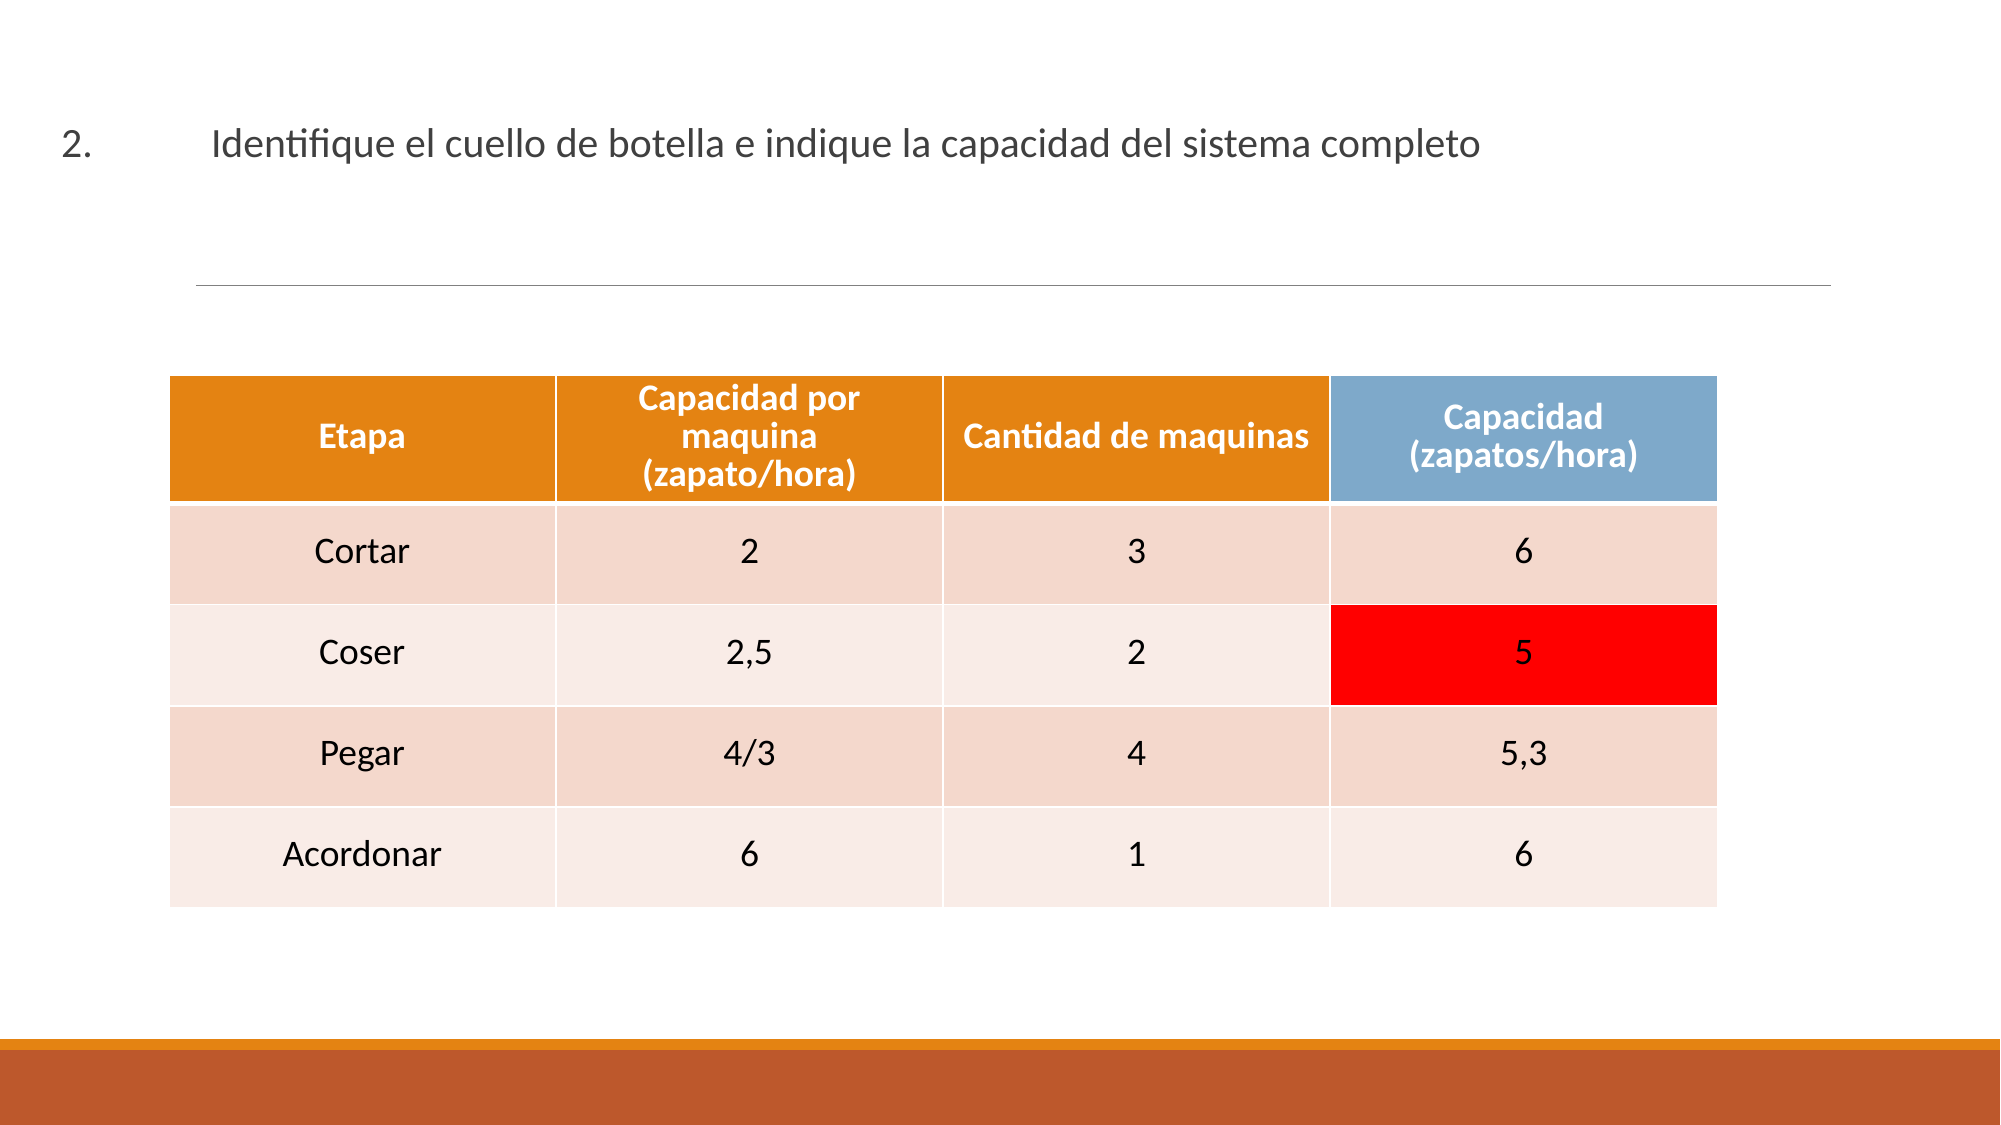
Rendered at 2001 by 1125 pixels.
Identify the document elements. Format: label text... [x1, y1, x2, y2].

table_header Cantidad de maquinas [944, 376, 1329, 501]
table_cell 2 [557, 506, 942, 604]
table_cell 6 [557, 808, 942, 907]
table_header Etapa [170, 376, 555, 501]
text_box 2. Identifique el cuello de botella e indique la capacidad del sistema completo [61, 114, 1883, 717]
table_cell 6 [1331, 506, 1717, 604]
table_cell 2,5 [557, 605, 942, 705]
table_cell 4/3 [557, 707, 942, 806]
table_cell 4 [944, 707, 1329, 806]
table_cell 5 [1331, 605, 1717, 705]
table_header Capacidad (zapatos/hora) [1331, 376, 1717, 501]
table_cell Cortar [170, 506, 555, 604]
table_cell 6 [1331, 808, 1717, 907]
table_cell Pegar [170, 707, 555, 806]
table_cell Coser [170, 605, 555, 705]
table_cell 1 [944, 808, 1329, 907]
table_cell 5,3 [1331, 707, 1717, 806]
table_header Capacidad por maquina (zapato/hora) [557, 376, 942, 501]
table_cell 2 [944, 605, 1329, 705]
table_cell 3 [944, 506, 1329, 604]
table_cell Acordonar [170, 808, 555, 907]
